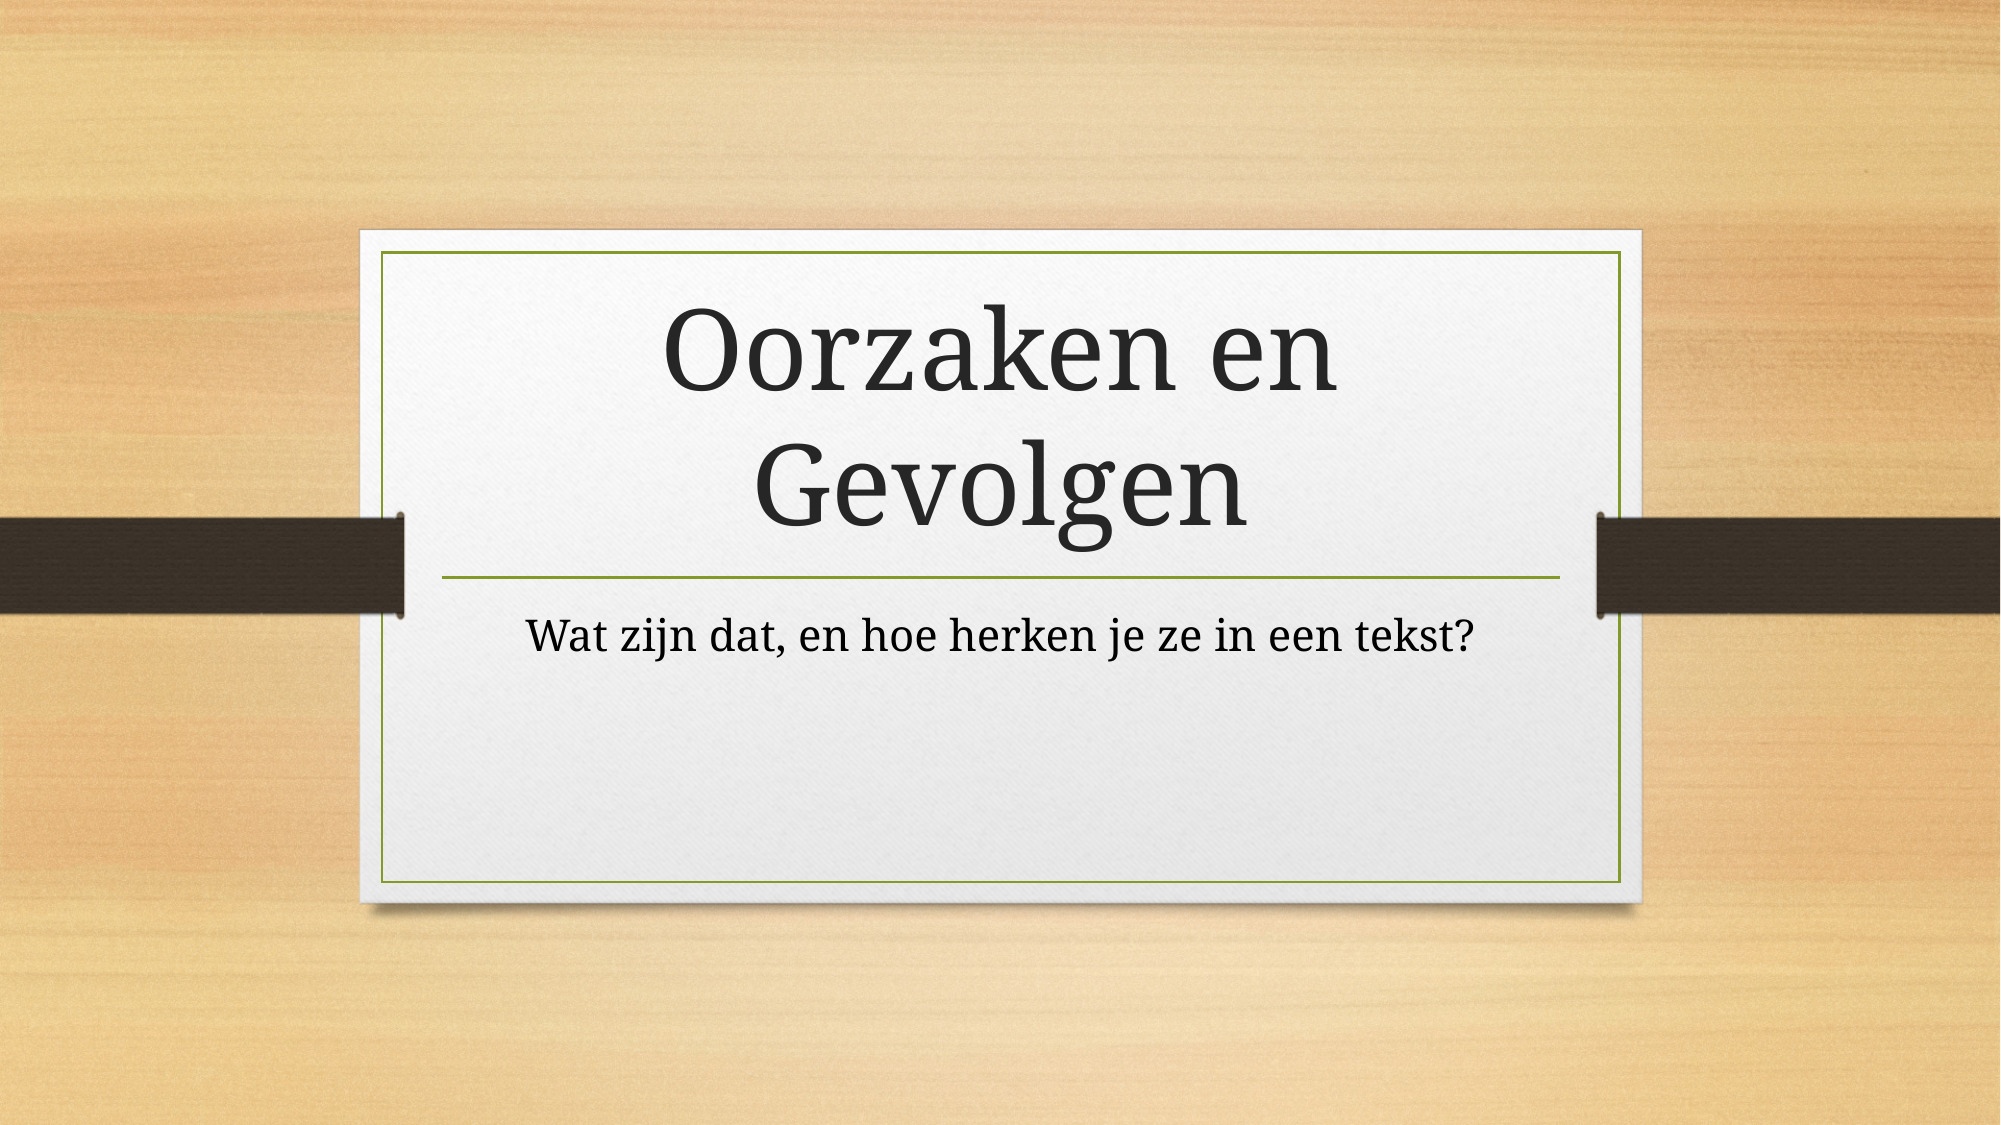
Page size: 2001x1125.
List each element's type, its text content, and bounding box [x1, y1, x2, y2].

title Oorzaken en Gevolgen [441, 306, 1560, 556]
picture [0, 0, 2001, 1125]
subtitle Wat zijn dat, en hoe herken je ze in een tekst? [441, 600, 1560, 817]
